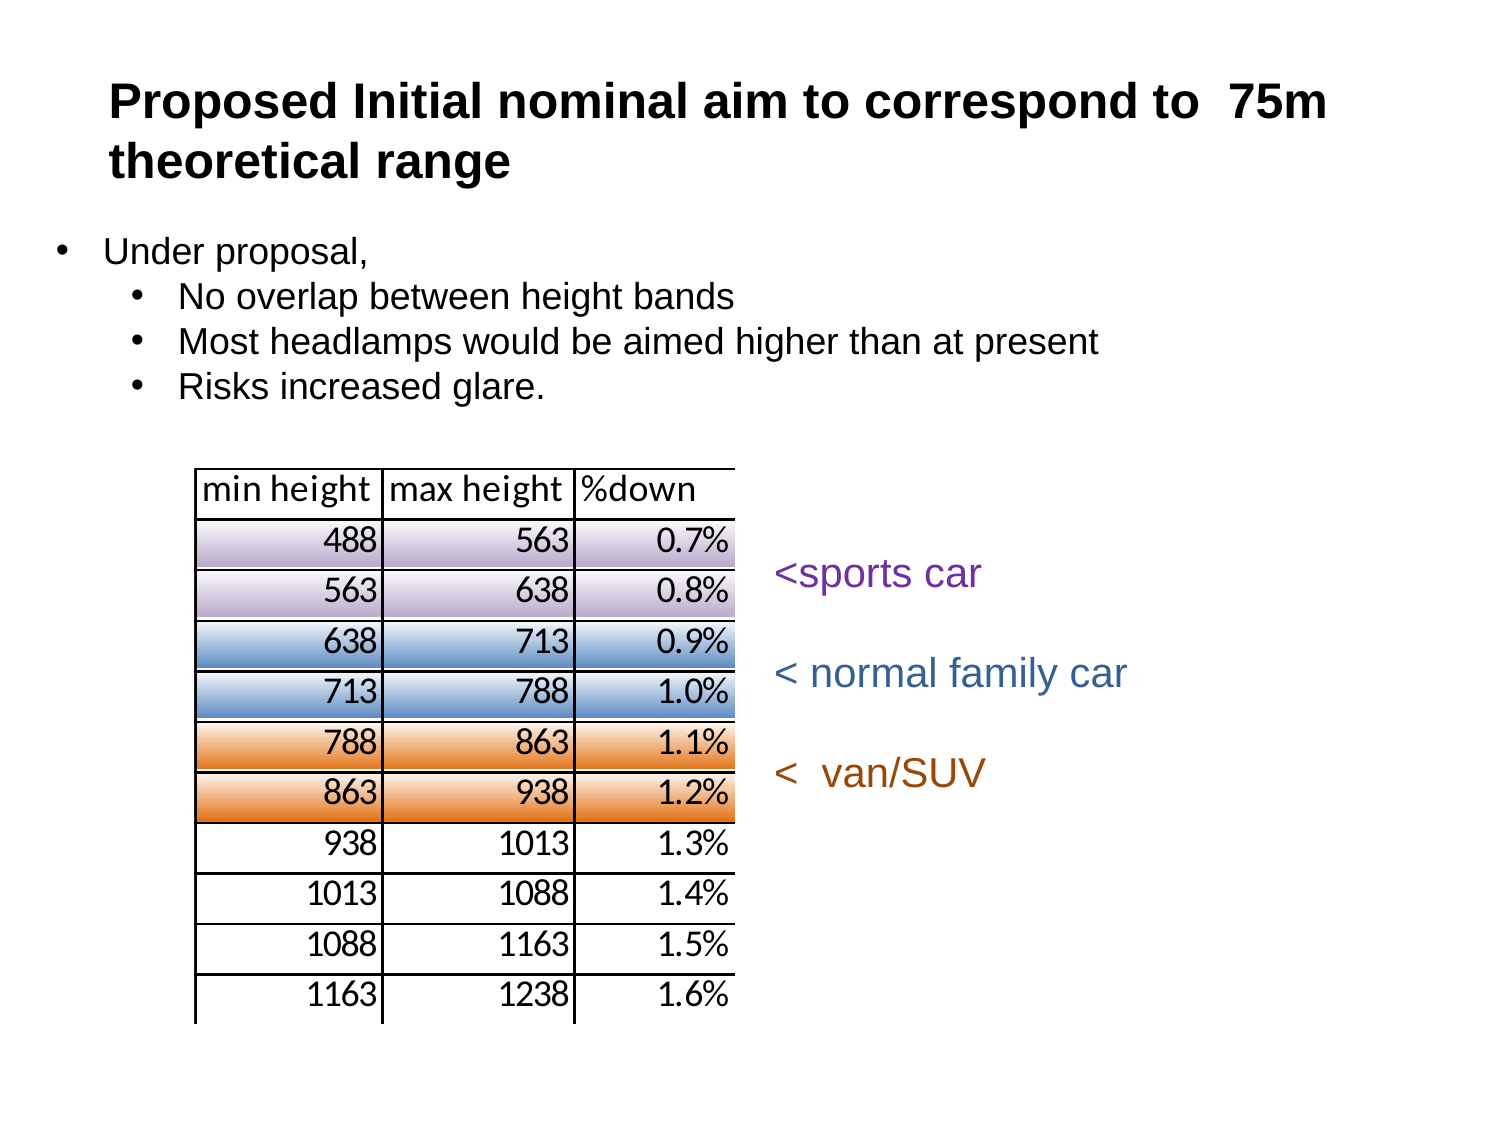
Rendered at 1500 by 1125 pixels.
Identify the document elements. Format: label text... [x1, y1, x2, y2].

text_box Under proposal, No overlap between height bands Most headlamps would be aimed higher than at present Risks increased glare. [41, 219, 1471, 415]
text_box <sports car < normal family car < van/SUV [742, 538, 1186, 804]
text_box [194, 467, 738, 1027]
text_box Proposed Initial nominal aim to correspond to 75m theoretical range [93, 61, 1382, 196]
